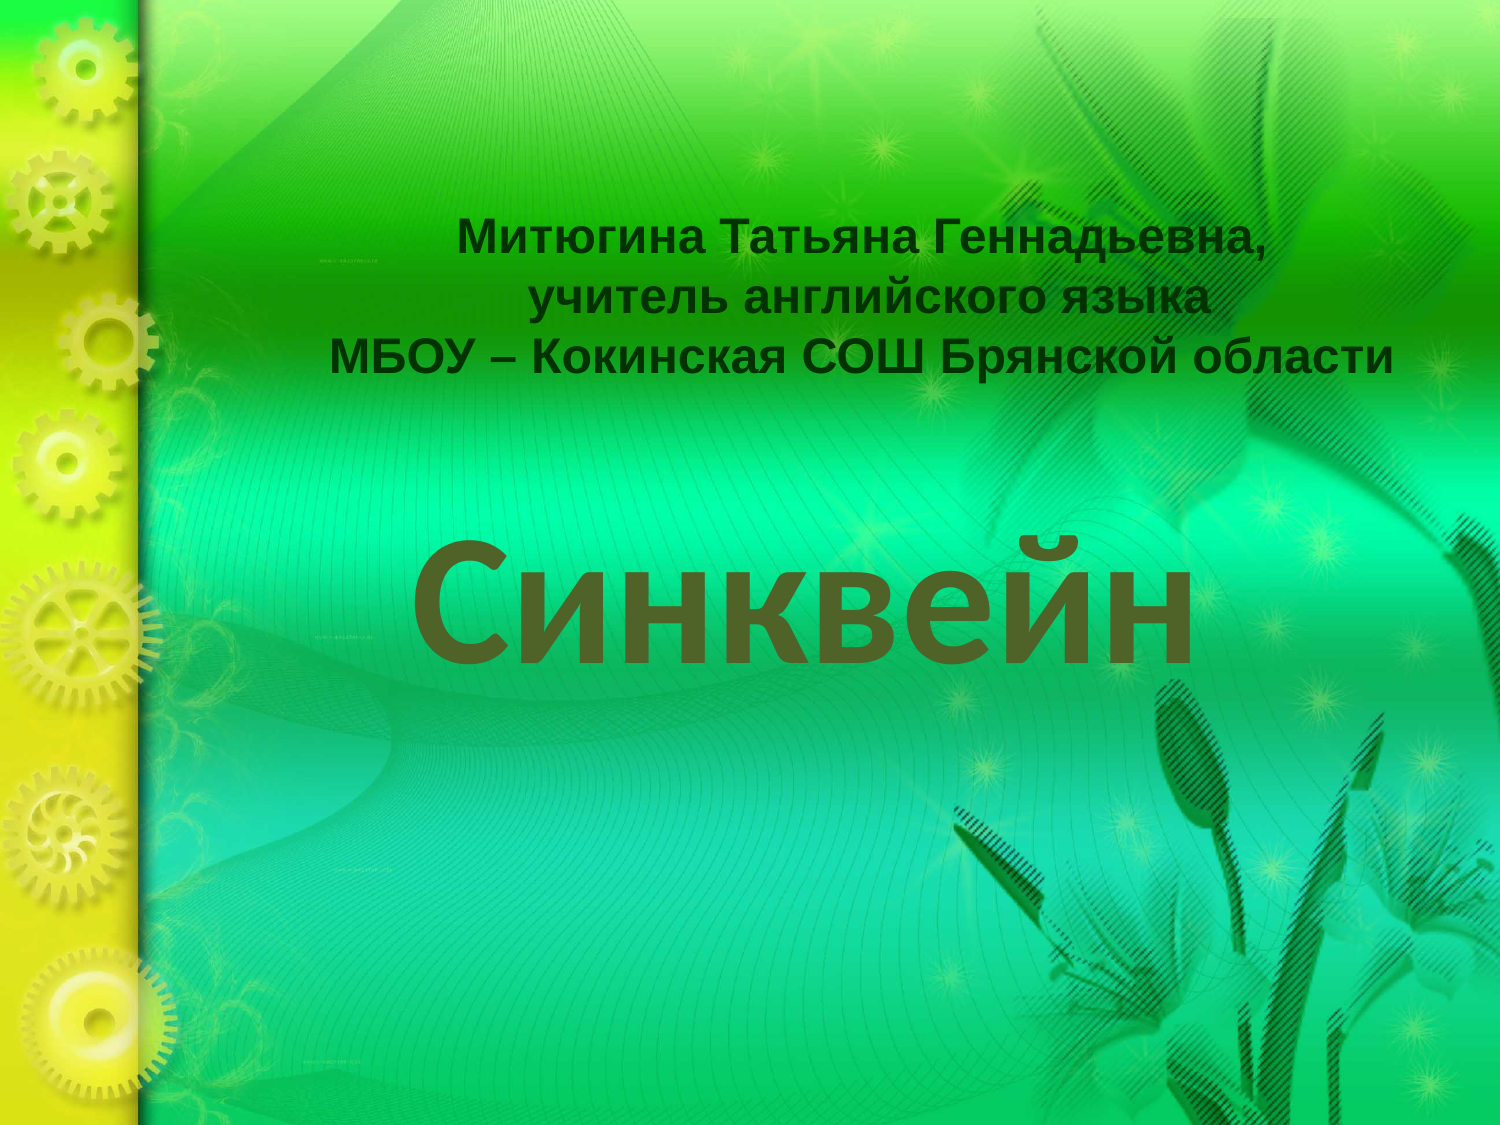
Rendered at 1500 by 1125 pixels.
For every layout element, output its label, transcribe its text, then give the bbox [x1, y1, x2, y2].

picture [0, 0, 1500, 1125]
title Синквейн [188, 468, 1447, 710]
text_box Митюгина Татьяна Геннадьевна, учитель английского языка МБОУ – Кокинская СОШ Брянской области [277, 196, 1447, 391]
